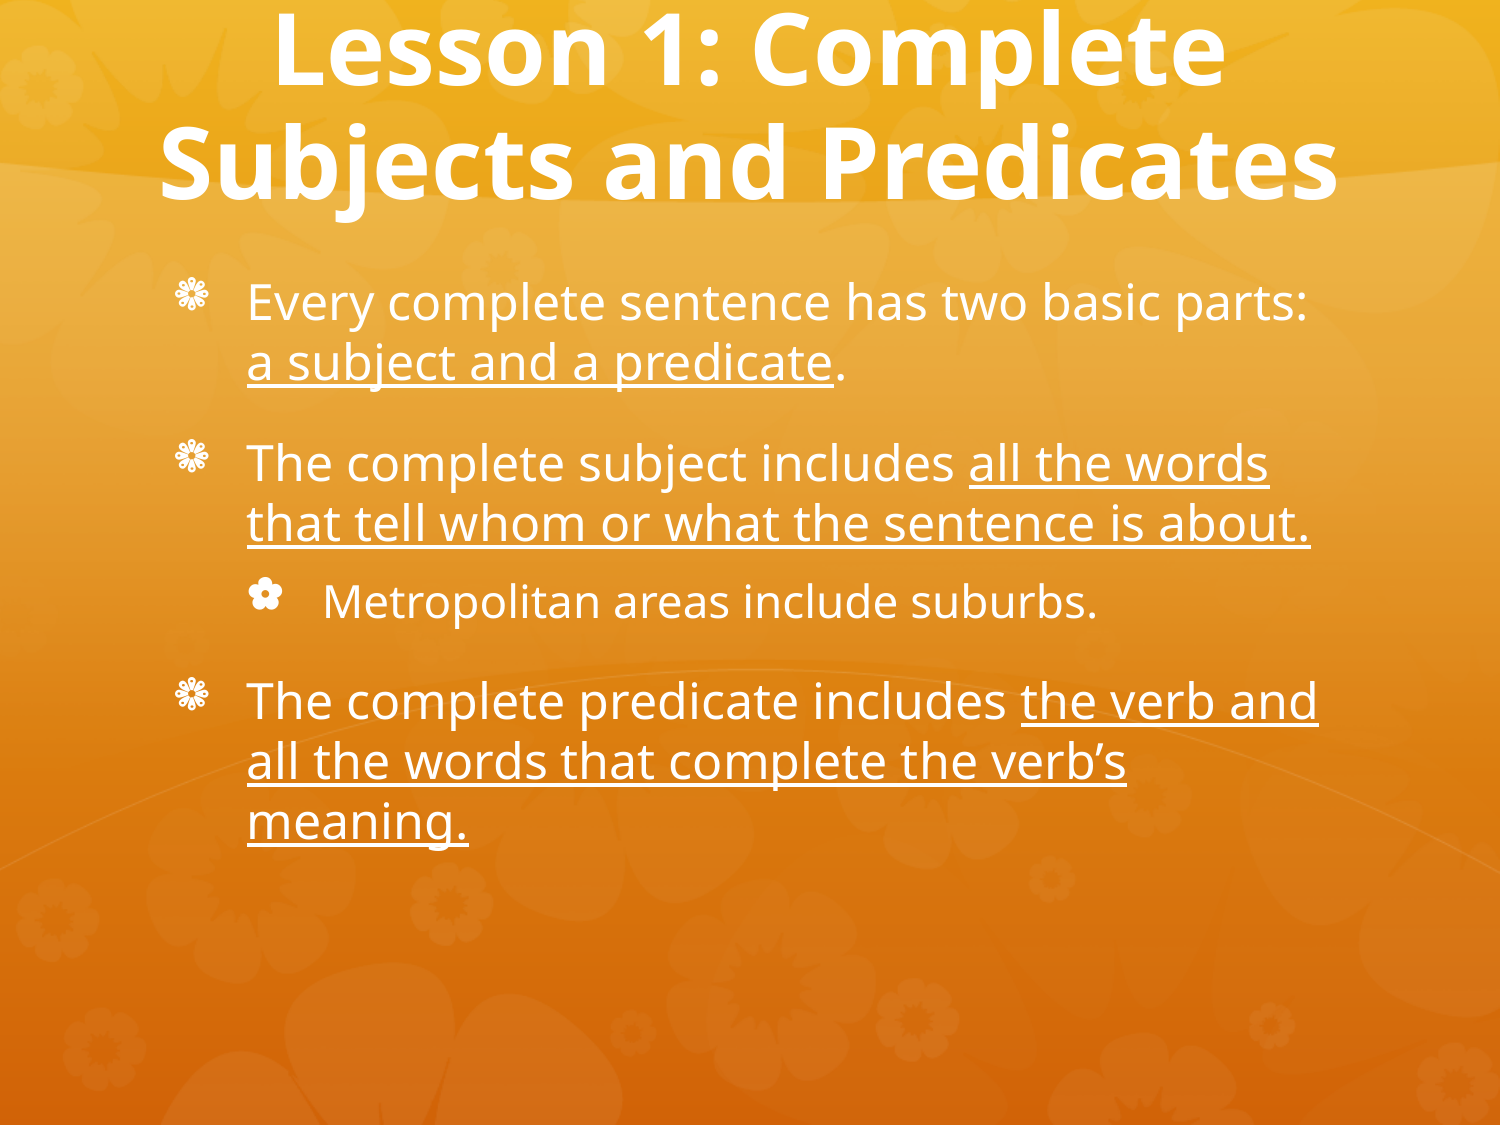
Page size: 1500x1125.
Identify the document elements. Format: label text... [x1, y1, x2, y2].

list Every complete sentence has two basic parts: a subject and a predicate. The complete subject includes all the words that tell whom or what the sentence is about. Metropolitan areas include suburbs. The complete predicate includes the verb and all the words that complete the verb’s meaning. [156, 262, 1344, 967]
title Lesson 1: Complete Subjects and Predicates [127, 14, 1372, 203]
picture [0, 0, 1500, 1125]
